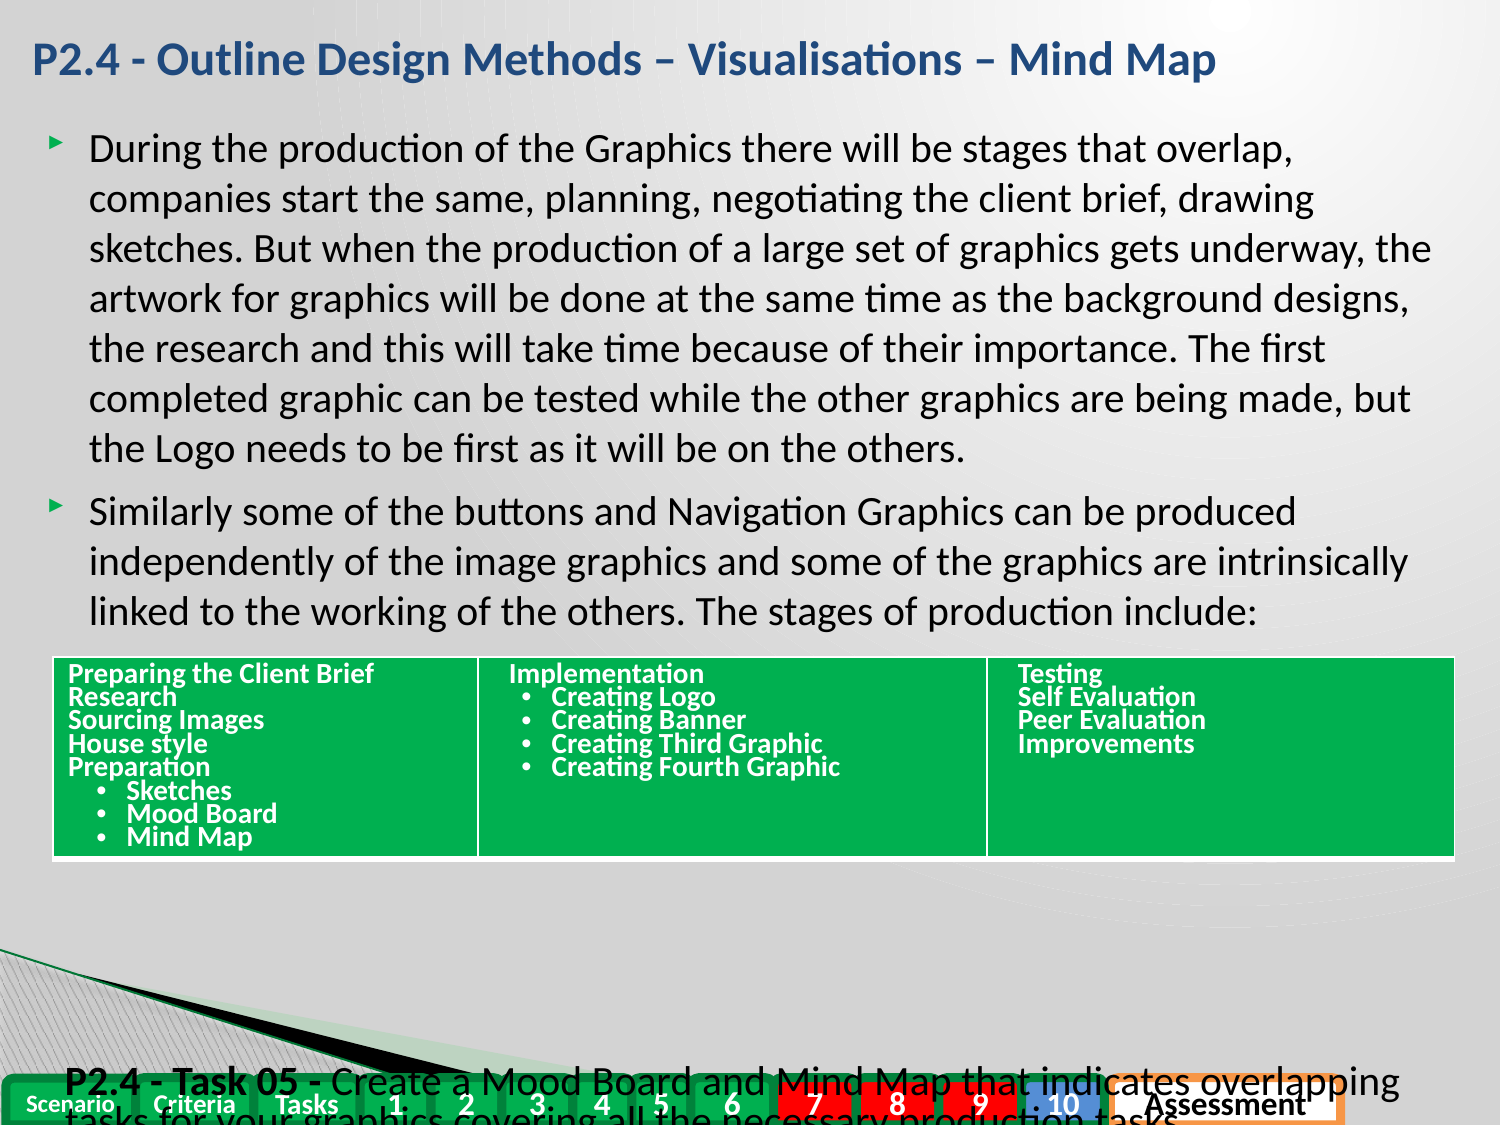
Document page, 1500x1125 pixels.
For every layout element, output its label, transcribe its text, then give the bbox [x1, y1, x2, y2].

table_header Preparing the Client Brief Research Sourcing Images House style Preparation Sketches Mood Board Mind Map [54, 658, 477, 856]
text_box P2.4 - Outline Design Methods – Visualisations – Mind Map [17, 19, 1489, 94]
table_header Testing Self Evaluation Peer Evaluation Improvements [988, 658, 1454, 856]
list During the production of the Graphics there will be stages that overlap, companies start the same, planning, negotiating the client brief, drawing sketches. But when the production of a large set of graphics gets underway, the artwork for graphics will be done at the same time as the background designs, the research and this will take time because of their importance. The first completed graphic can be tested while the other graphics are being made, but the Logo needs to be first as it will be on the others. Similarly some of the buttons and Navigation Graphics can be produced independently of the image graphics and some of the graphics are intrinsically linked to the working of the others. The stages of production include: P2.4 - Task 05 - Create a Mood Board and Mind Map that indicates overlapping tasks for your graphics covering all the necessary production tasks. [29, 113, 1459, 1047]
table_header Implementation Creating Logo Creating Banner Creating Third Graphic Creating Fourth Graphic [479, 658, 986, 856]
